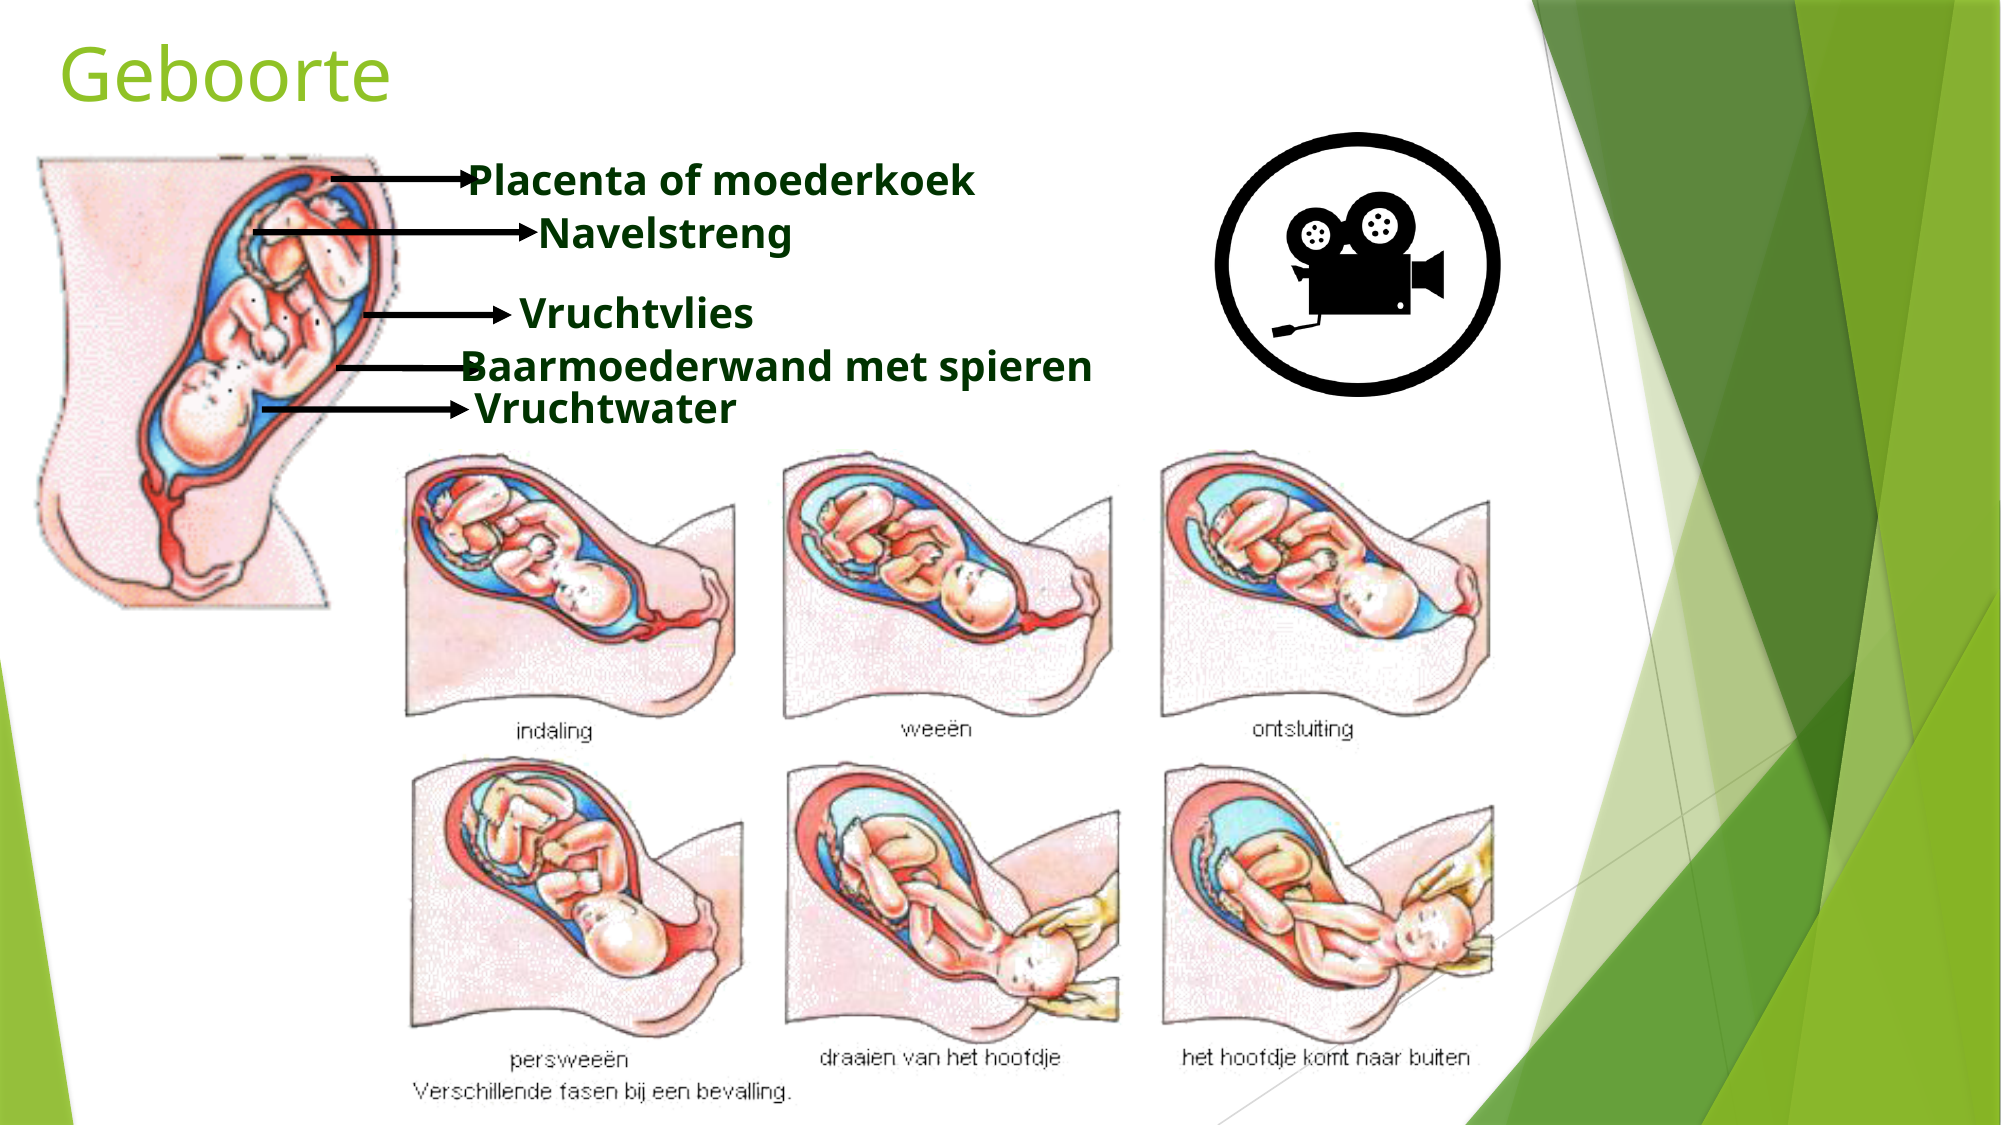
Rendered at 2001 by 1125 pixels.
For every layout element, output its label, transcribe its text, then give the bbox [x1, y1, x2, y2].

text_box [410, 226, 538, 239]
text_box [410, 172, 480, 186]
picture [0, 143, 1506, 1125]
text_box Navelstreng [522, 199, 809, 265]
title Geboorte [43, 19, 1227, 125]
text_box Vruchtwater [459, 374, 753, 439]
text_box Baarmoederwand met spieren [444, 332, 1109, 398]
text_box Vruchtvlies [504, 279, 769, 344]
text_box Placenta of moederkoek [452, 146, 991, 212]
picture [1213, 131, 1502, 398]
text_box [410, 403, 470, 416]
text_box [410, 308, 512, 322]
